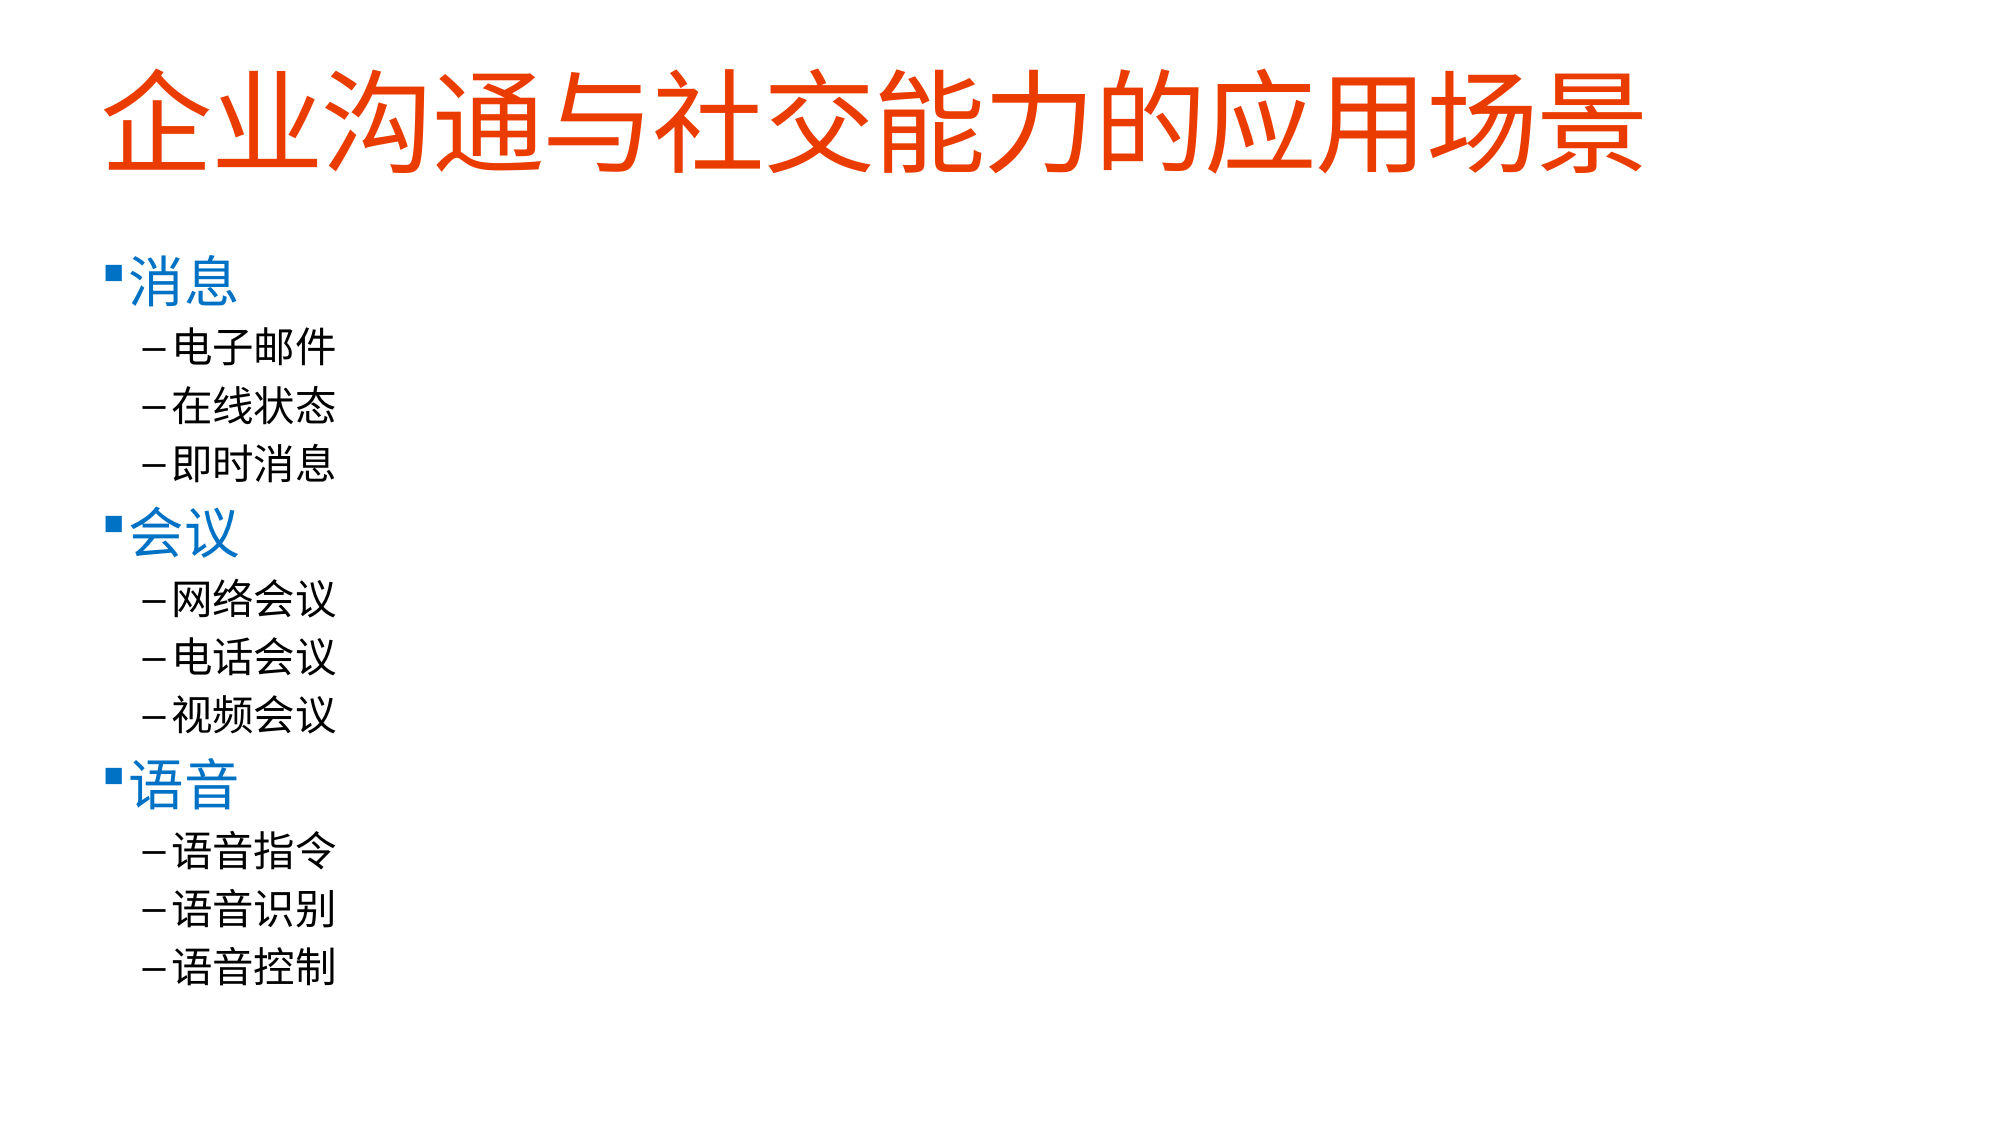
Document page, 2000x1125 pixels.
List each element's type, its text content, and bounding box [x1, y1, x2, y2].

list 消息 电子邮件 在线状态 即时消息 会议 网络会议 电话会议 视频会议 语音 语音指令 语音识别 语音控制 [85, 239, 1940, 1003]
title 企业沟通与社交能力的应用场景 [85, 59, 1925, 188]
